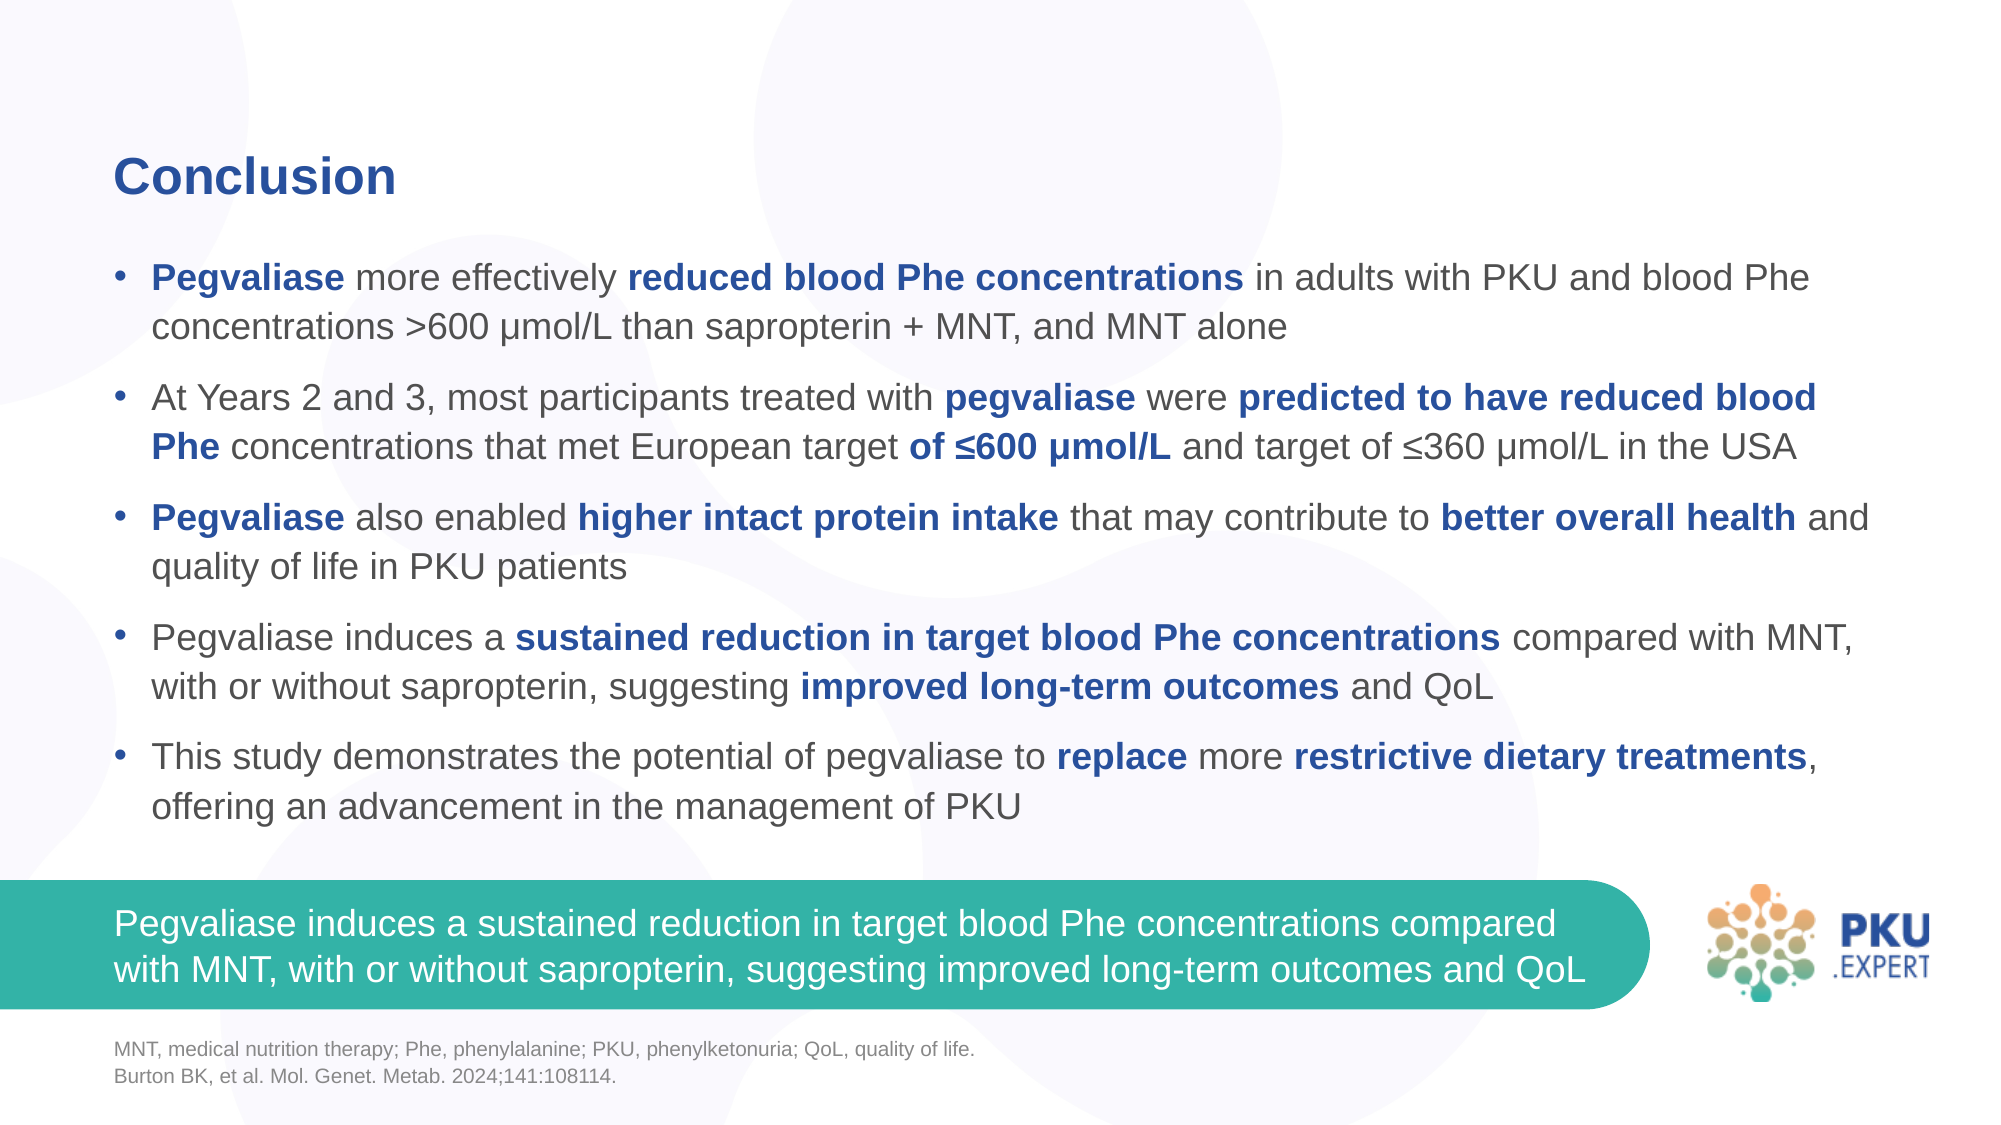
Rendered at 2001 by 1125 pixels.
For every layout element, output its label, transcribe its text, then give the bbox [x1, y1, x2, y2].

title Conclusion [113, 58, 1886, 205]
list Pegvaliase more effectively reduced blood Phe concentrations in adults with PKU and blood Phe concentrations >600 μmol/L than sapropterin + MNT, and MNT alone At Years 2 and 3, most participants treated with pegvaliase were predicted to have reduced blood Phe concentrations that met European target of ≤600 μmol/L and target of ≤360 μmol/L in the USA Pegvaliase also enabled higher intact protein intake that may contribute to better overall health and quality of life in PKU patients Pegvaliase induces a sustained reduction in target blood Phe concentrations compared with MNT, with or without sapropterin, suggesting improved long-term outcomes and QoL This study demonstrates the potential of pegvaliase to replace more restrictive dietary treatments, offering an advancement in the management of PKU [113, 248, 1886, 881]
list MNT, medical nutrition therapy; Phe, phenylalanine; PKU, phenylketonuria; QoL, quality of life. Burton BK, et al. Mol. Genet. Metab. 2024;141:108114. [113, 1028, 1694, 1089]
list Pegvaliase induces a sustained reduction in target blood Phe concentrations compared with MNT, with or without sapropterin, suggesting improved long-term outcomes and QoL [113, 881, 1588, 1010]
picture [0, 0, 2001, 1125]
